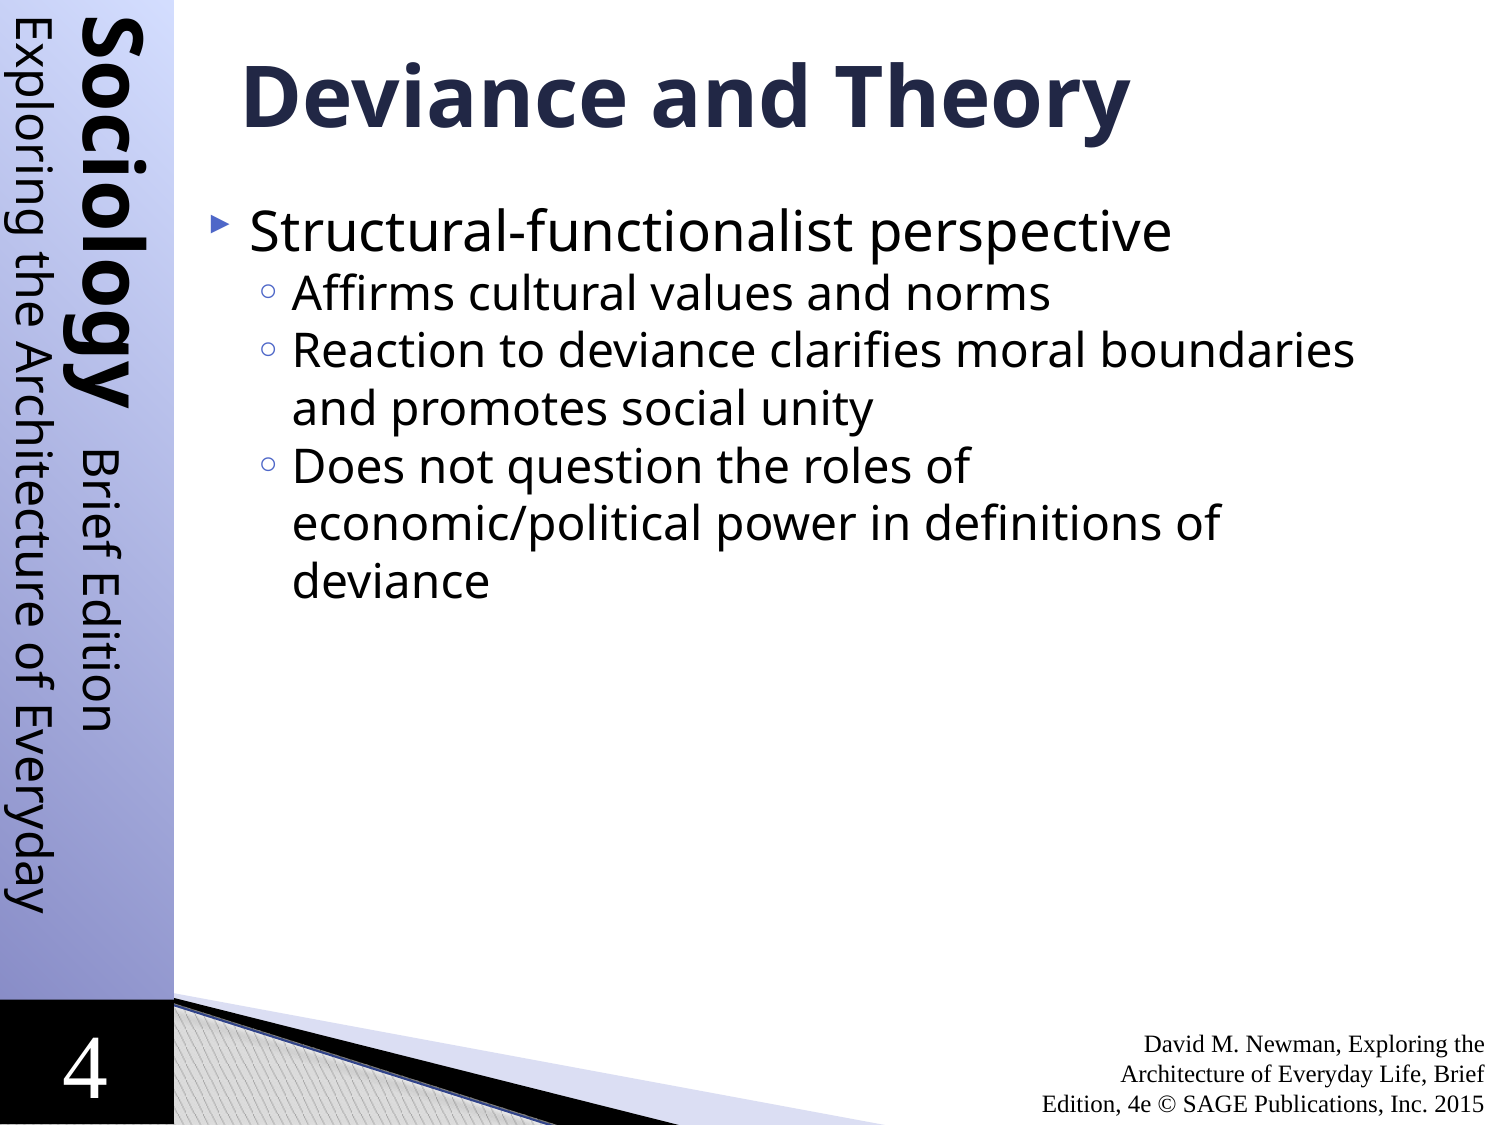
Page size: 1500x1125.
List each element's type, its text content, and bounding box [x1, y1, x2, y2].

title Deviance and Theory [225, 0, 1500, 188]
footer David M. Newman, Exploring the Architecture of Everyday Life, Brief Edition, 4e © SAGE Publications, Inc. 2015 [1025, 1065, 1500, 1125]
picture [174, 1003, 558, 1125]
list Structural-functionalist perspective Affirms cultural values and norms Reaction to deviance clarifies moral boundaries and promotes social unity Does not question the roles of economic/political power in definitions of deviance [174, 187, 1400, 987]
